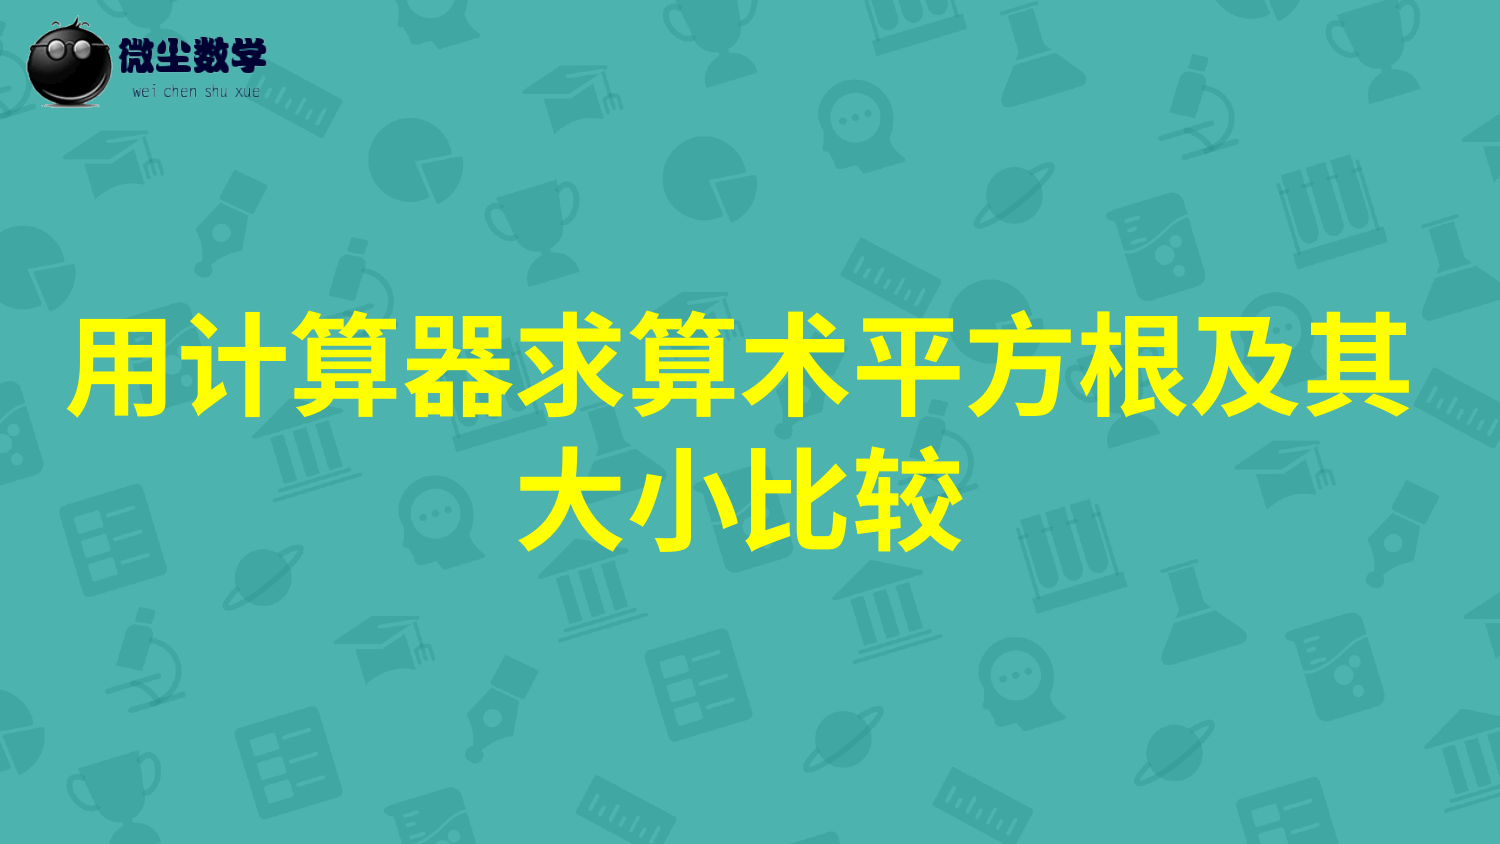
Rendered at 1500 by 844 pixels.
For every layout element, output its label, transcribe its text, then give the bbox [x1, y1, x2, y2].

text_box 用计算器求算术平方根及其大小比较 [0, 288, 1480, 571]
picture [0, 0, 1500, 844]
